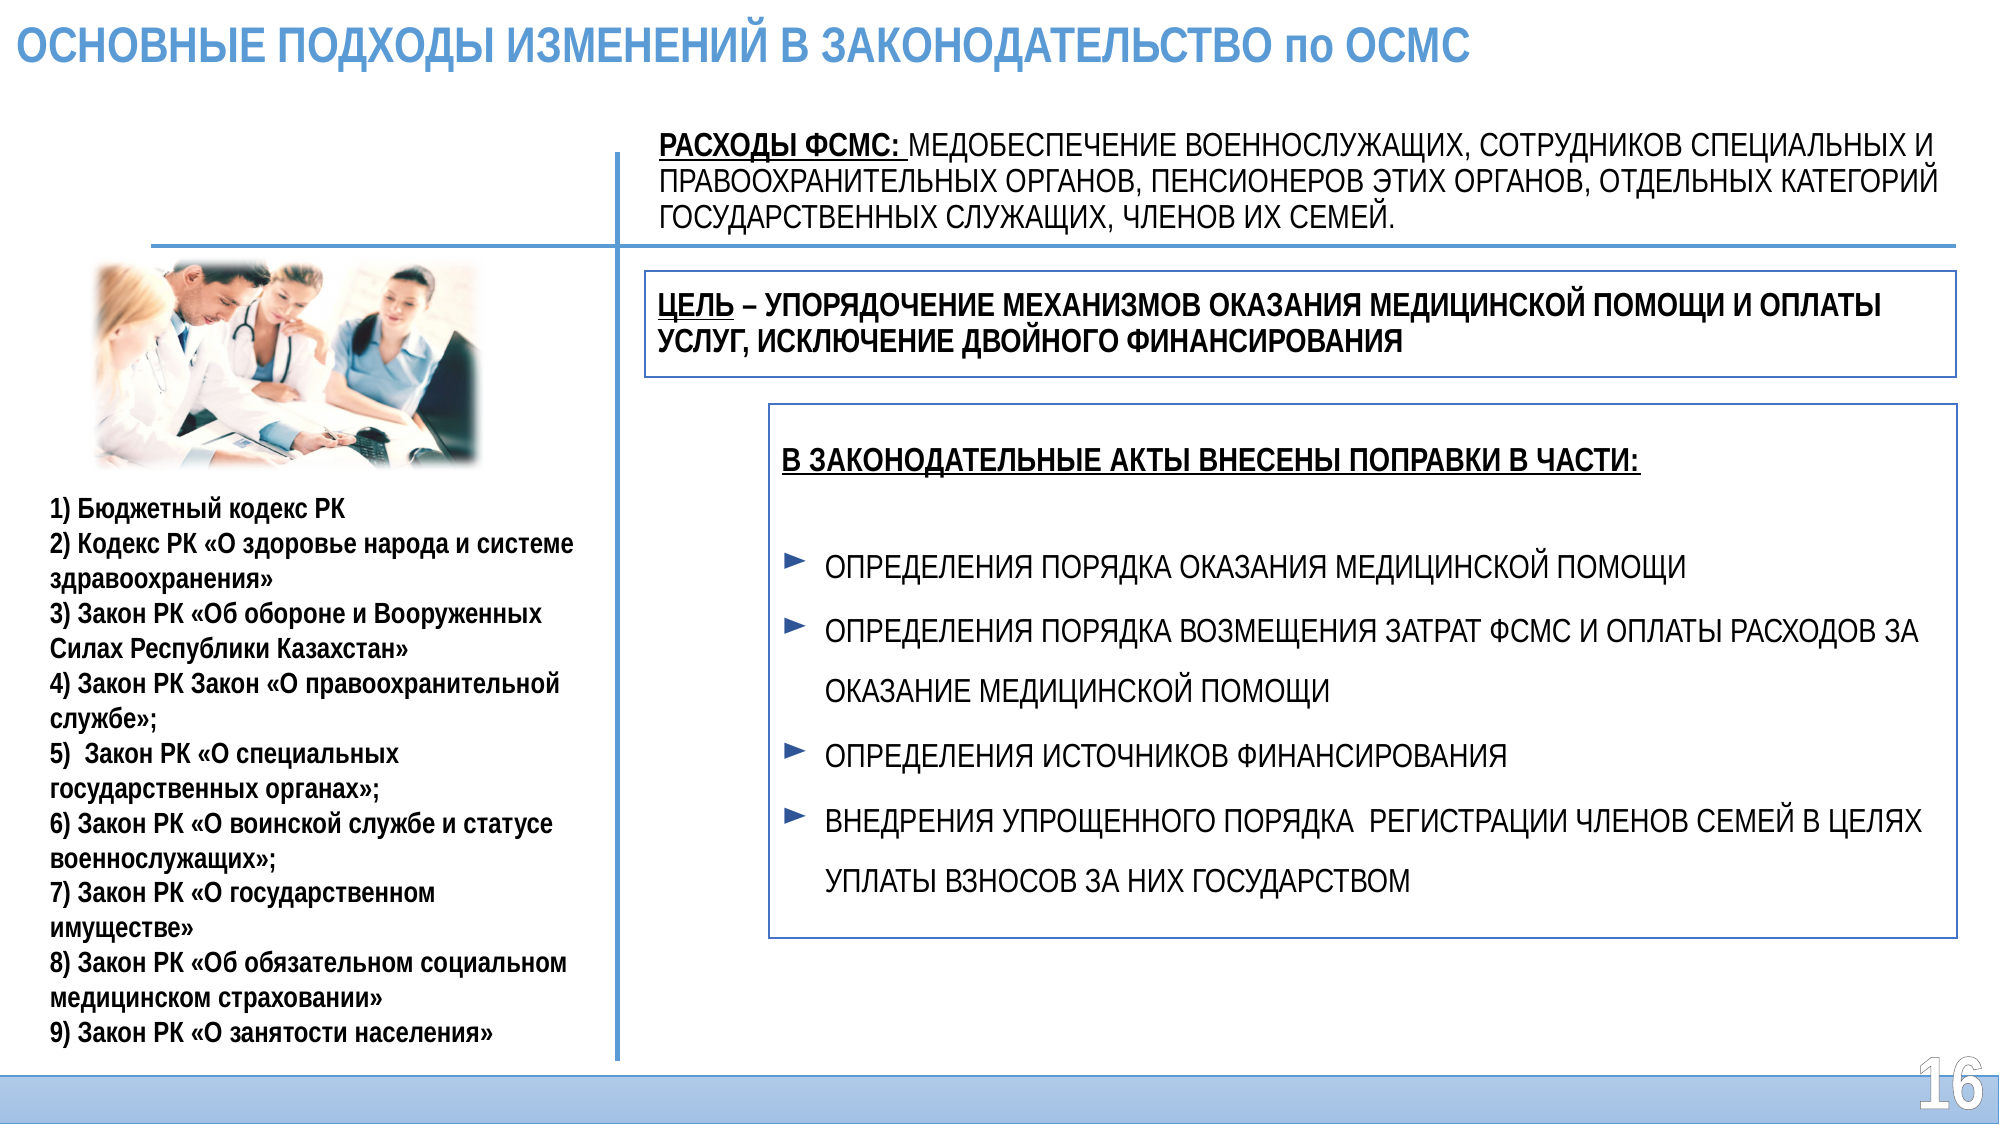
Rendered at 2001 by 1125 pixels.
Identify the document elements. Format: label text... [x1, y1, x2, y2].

text_box 1) Бюджетный кодекс РК 2) Кодекс РК «О здоровье народа и системе здравоохранения» 3) Закон РК «Об обороне и Вооруженных Силах Республики Казахстан» 4) Закон РК Закон «О правоохранительной службе»; 5) Закон РК «О специальных государственных органах»; 6) Закон РК «О воинской службе и статусе военнослужащих»; 7) Закон РК «О государственном имуществе» 8) Закон РК «Об обязательном социальном медицинском страховании» 9) Закон РК «О занятости населения» [34, 481, 602, 1088]
slide_number 16 [1883, 1048, 2000, 1109]
text_box ЦЕЛЬ – УПОРЯДОЧЕНИЕ МЕХАНИЗМОВ ОКАЗАНИЯ МЕДИЦИНСКОЙ ПОМОЩИ И ОПЛАТЫ УСЛУГ, ИСКЛЮЧЕНИЕ ДВОЙНОГО ФИНАНСИРОВАНИЯ [644, 270, 1957, 378]
picture [89, 256, 485, 472]
text_box В ЗАКОНОДАТЕЛЬНЫЕ АКТЫ ВНЕСЕНЫ ПОПРАВКИ В ЧАСТИ: ОПРЕДЕЛЕНИЯ ПОРЯДКА ОКАЗАНИЯ МЕДИЦИНСКОЙ ПОМОЩИ ОПРЕДЕЛЕНИЯ ПОРЯДКА ВОЗМЕЩЕНИЯ ЗАТРАТ ФСМС И ОПЛАТЫ РАСХОДОВ ЗА ОКАЗАНИЕ МЕДИЦИНСКОЙ ПОМОЩИ ОПРЕДЕЛЕНИЯ ИСТОЧНИКОВ ФИНАНСИРОВАНИЯ ВНЕДРЕНИЯ УПРОЩЕННОГО ПОРЯДКА РЕГИСТРАЦИИ ЧЛЕНОВ СЕМЕЙ В ЦЕЛЯХ УПЛАТЫ ВЗНОСОВ ЗА НИХ ГОСУДАРСТВОМ [768, 403, 1958, 939]
text_box ОСНОВНЫЕ ПОДХОДЫ ИЗМЕНЕНИЙ В ЗАКОНОДАТЕЛЬСТВО по ОСМС [1, 5, 1826, 80]
text_box РАСХОДЫ ФСМС: МЕДОБЕСПЕЧЕНИЕ ВОЕННОСЛУЖАЩИХ, СОТРУДНИКОВ СПЕЦИАЛЬНЫХ И ПРАВООХРАНИТЕЛЬНЫХ ОРГАНОВ, ПЕНСИОНЕРОВ ЭТИХ ОРГАНОВ, ОТДЕЛЬНЫХ КАТЕГОРИЙ ГОСУДАРСТВЕННЫХ СЛУЖАЩИХ, ЧЛЕНОВ ИХ СЕМЕЙ. [601, 120, 2000, 244]
text_box [0, 1075, 1999, 1124]
